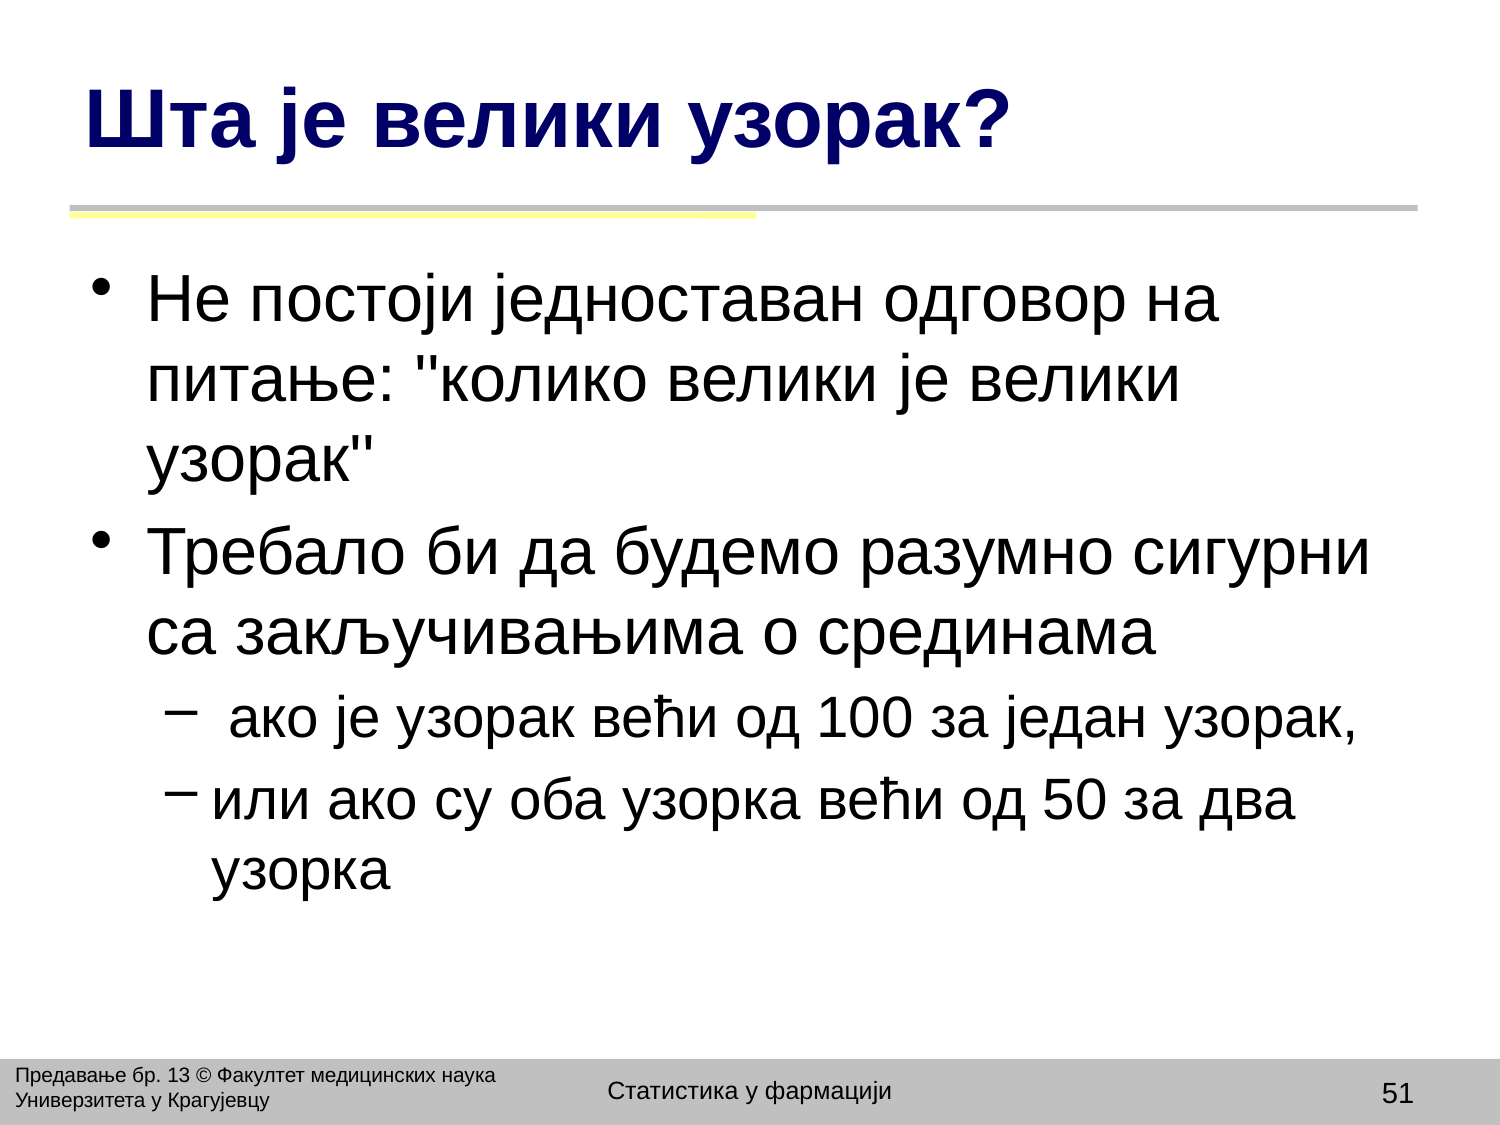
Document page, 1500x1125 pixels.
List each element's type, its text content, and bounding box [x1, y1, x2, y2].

slide_number 51 [1079, 1066, 1430, 1125]
footer Статистика у фармацији [512, 1066, 988, 1125]
list Не постоји једноставан одговор на питање: ''колико велики је велики узорак'' Требало би да будемо разумно сигурни са закључивањима о срединама ако је узорак већи од 100 за један узорак, или ако су оба узорка већи од 50 за два узорка [74, 246, 1426, 1023]
slide_number Предавање бр. 13 © Факултет медицинских наука Универзитета у Крагујевцу [0, 1053, 614, 1108]
title Шта је велики узорак? [69, 19, 1426, 208]
